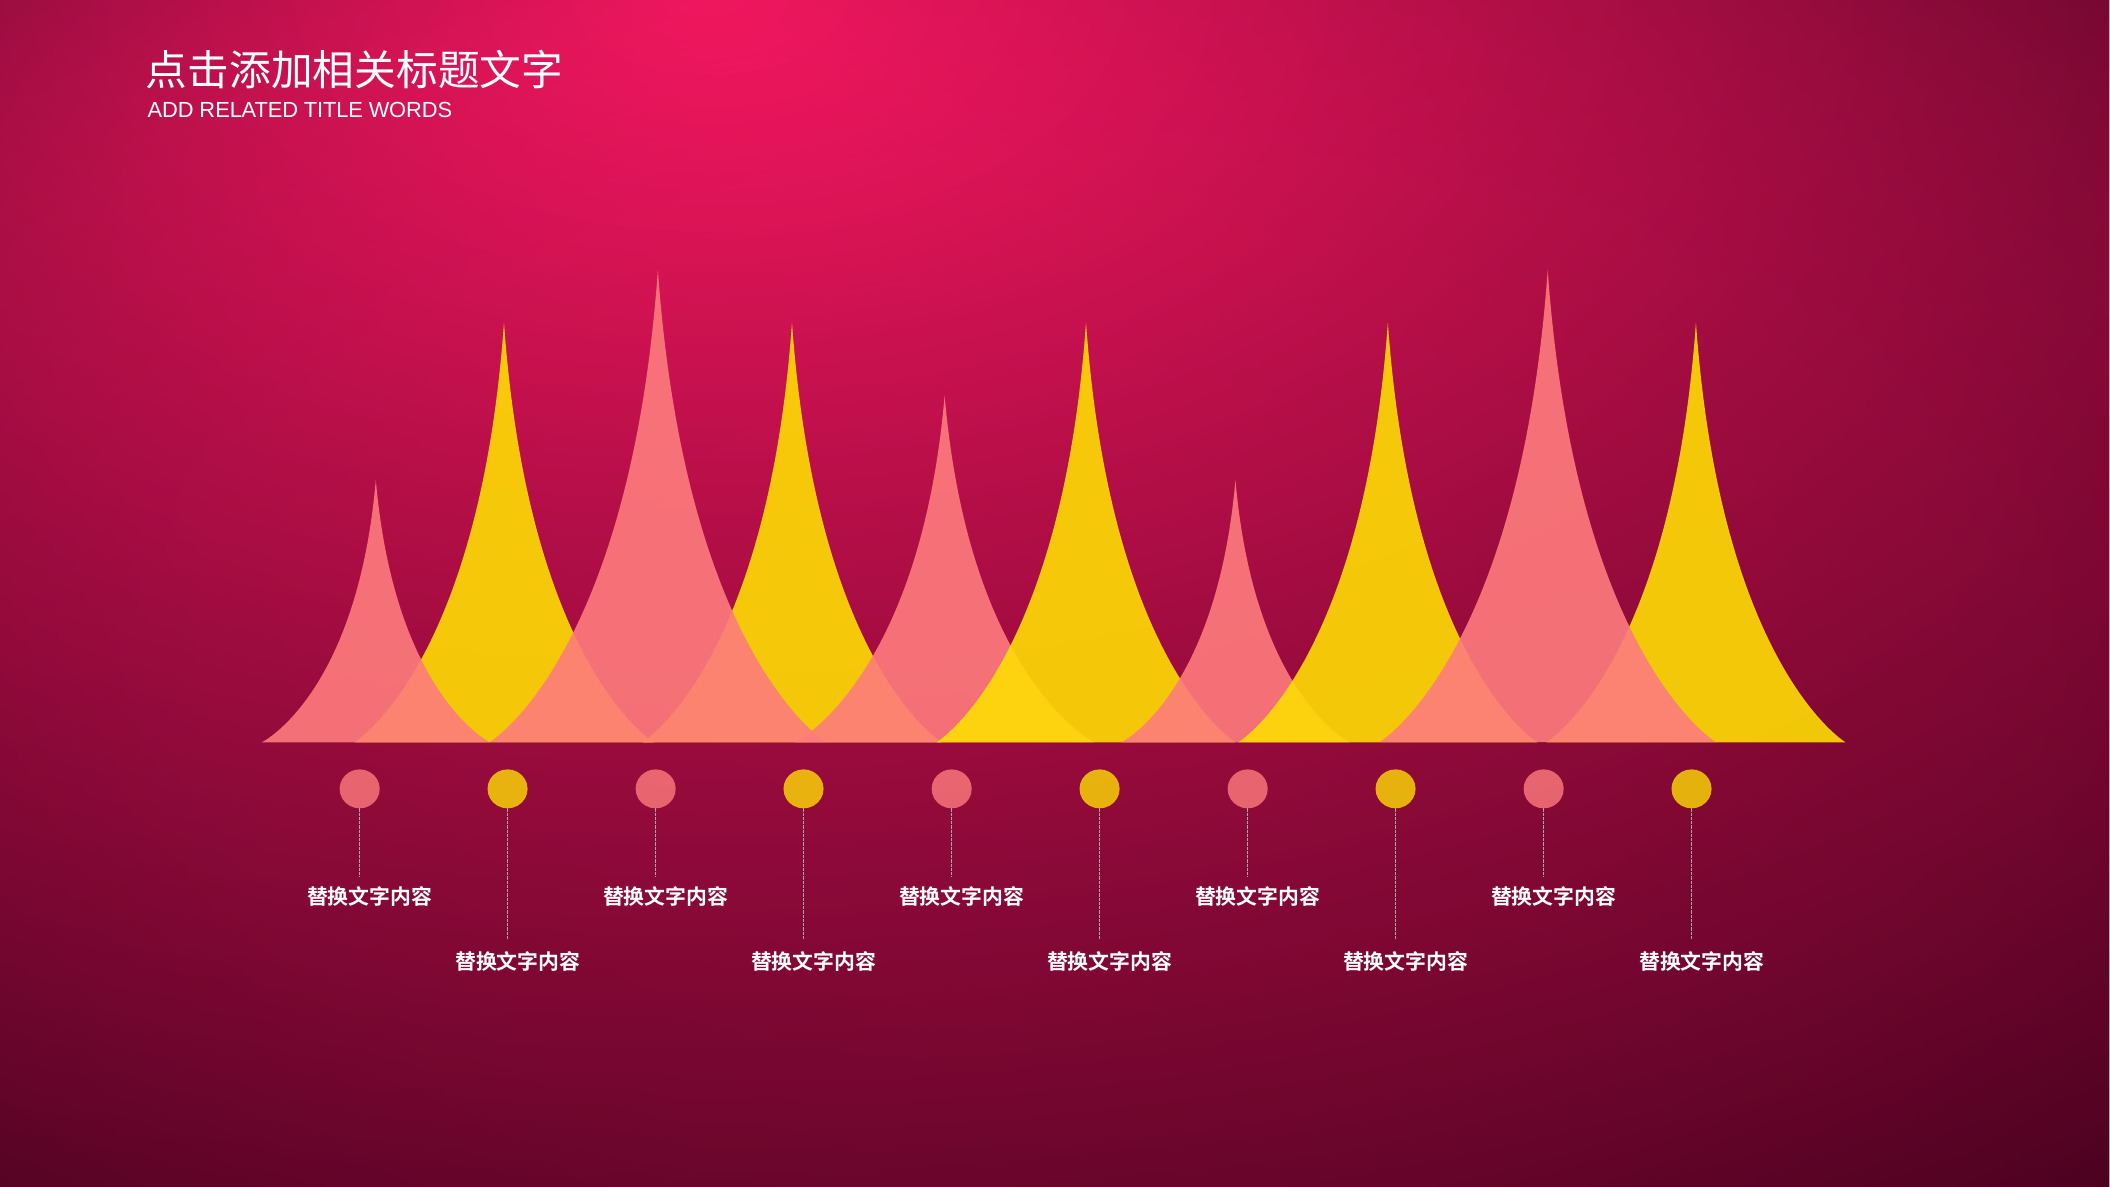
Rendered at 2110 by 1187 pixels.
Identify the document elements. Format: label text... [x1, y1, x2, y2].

text_box [795, 395, 1010, 743]
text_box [1490, 769, 1617, 907]
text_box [454, 769, 581, 972]
text_box [1238, 322, 1460, 743]
text_box [1379, 269, 1716, 743]
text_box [306, 769, 433, 907]
text_box 点击添加相关标题文字 [145, 43, 564, 95]
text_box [1194, 769, 1321, 907]
text_box [936, 322, 1180, 743]
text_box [750, 769, 877, 972]
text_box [602, 769, 729, 907]
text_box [1342, 769, 1469, 972]
text_box [732, 322, 873, 730]
text_box [1121, 479, 1292, 743]
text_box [898, 769, 1025, 907]
text_box [489, 269, 811, 743]
picture [0, 0, 2110, 1187]
text_box [261, 479, 489, 743]
text_box ADD RELATED TITLE WORDS [147, 96, 453, 123]
text_box [421, 322, 573, 741]
text_box [1630, 322, 1846, 743]
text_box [1046, 769, 1173, 972]
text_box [1638, 769, 1765, 972]
